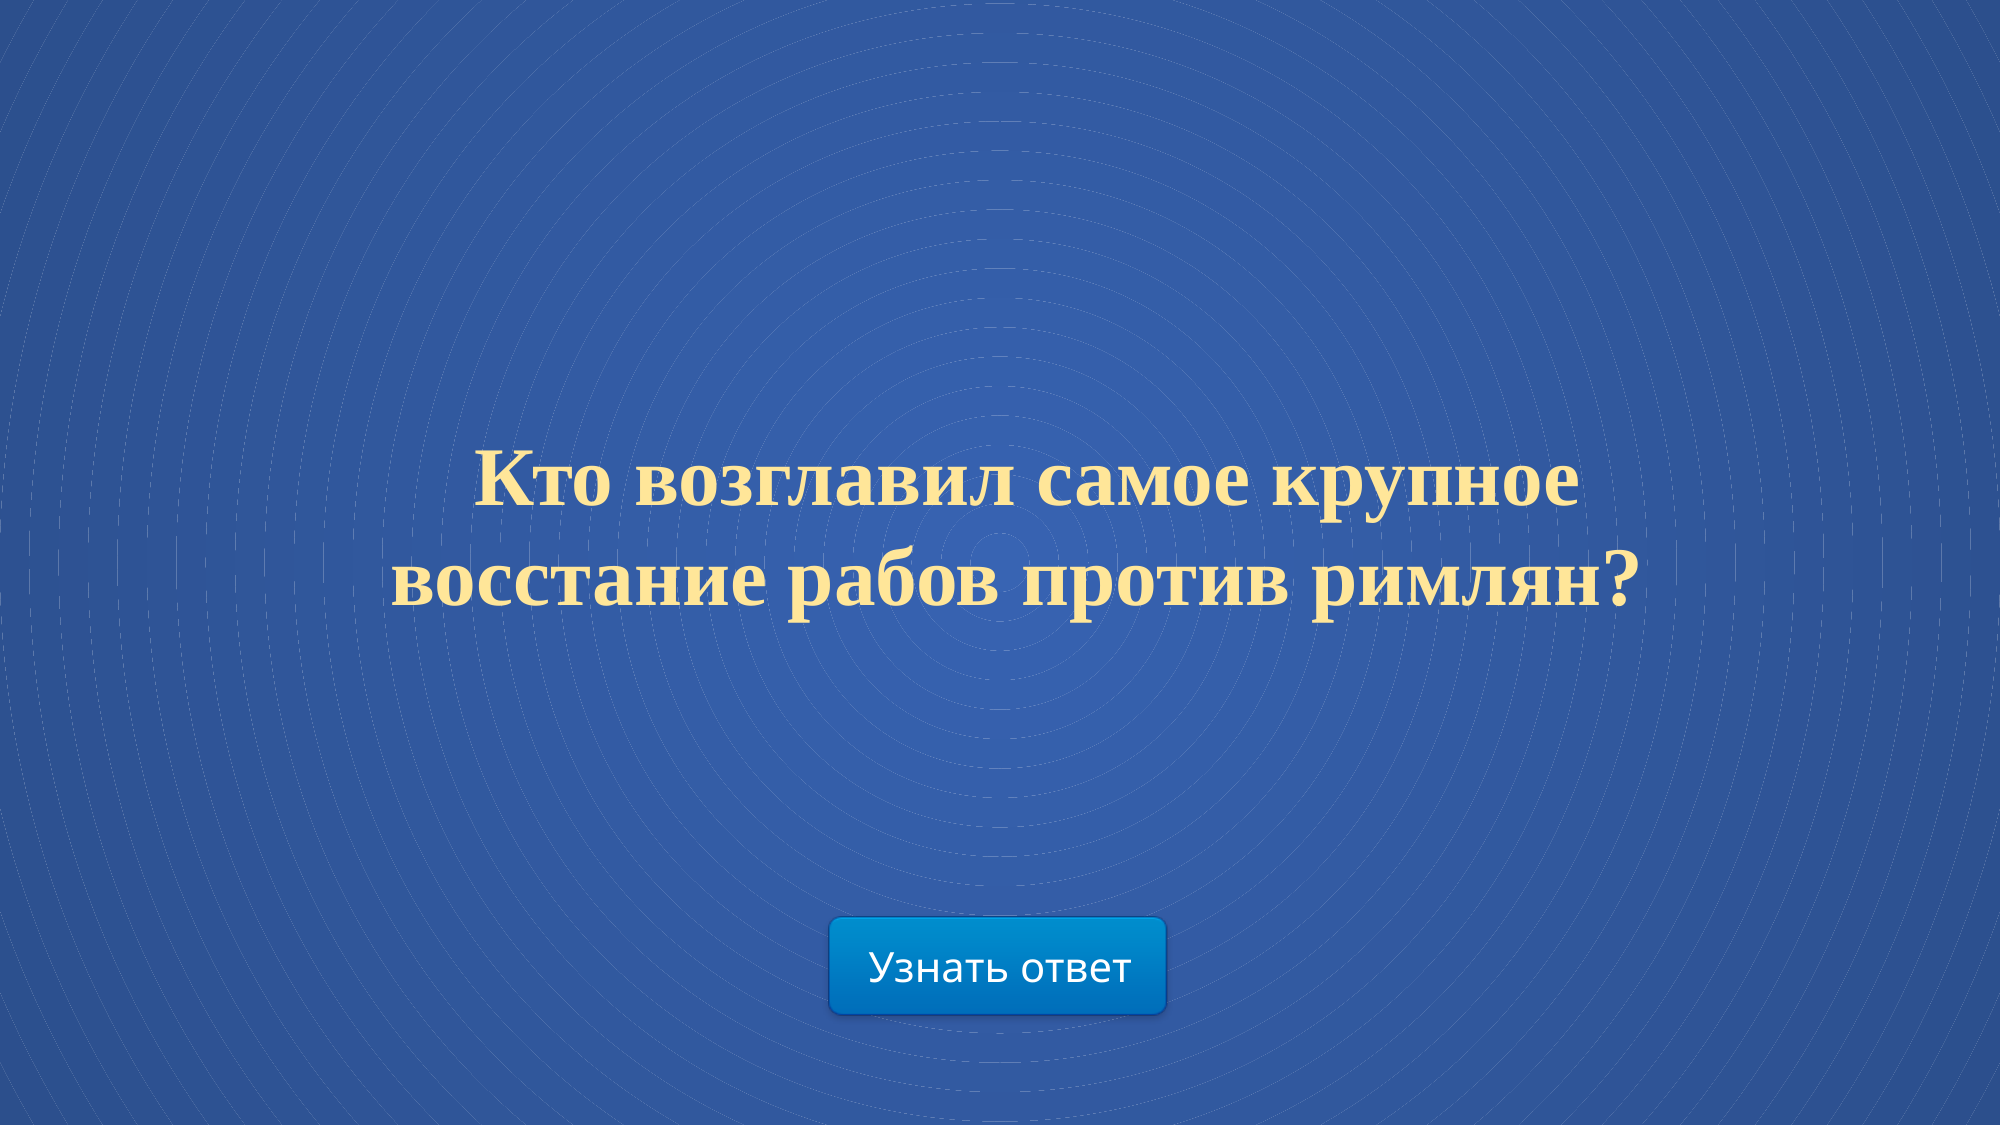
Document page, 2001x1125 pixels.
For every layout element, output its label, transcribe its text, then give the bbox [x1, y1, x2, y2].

picture [793, 902, 1180, 1035]
text_box Кто возглавил самое крупное восстание рабов против римлян? [308, 414, 1748, 630]
